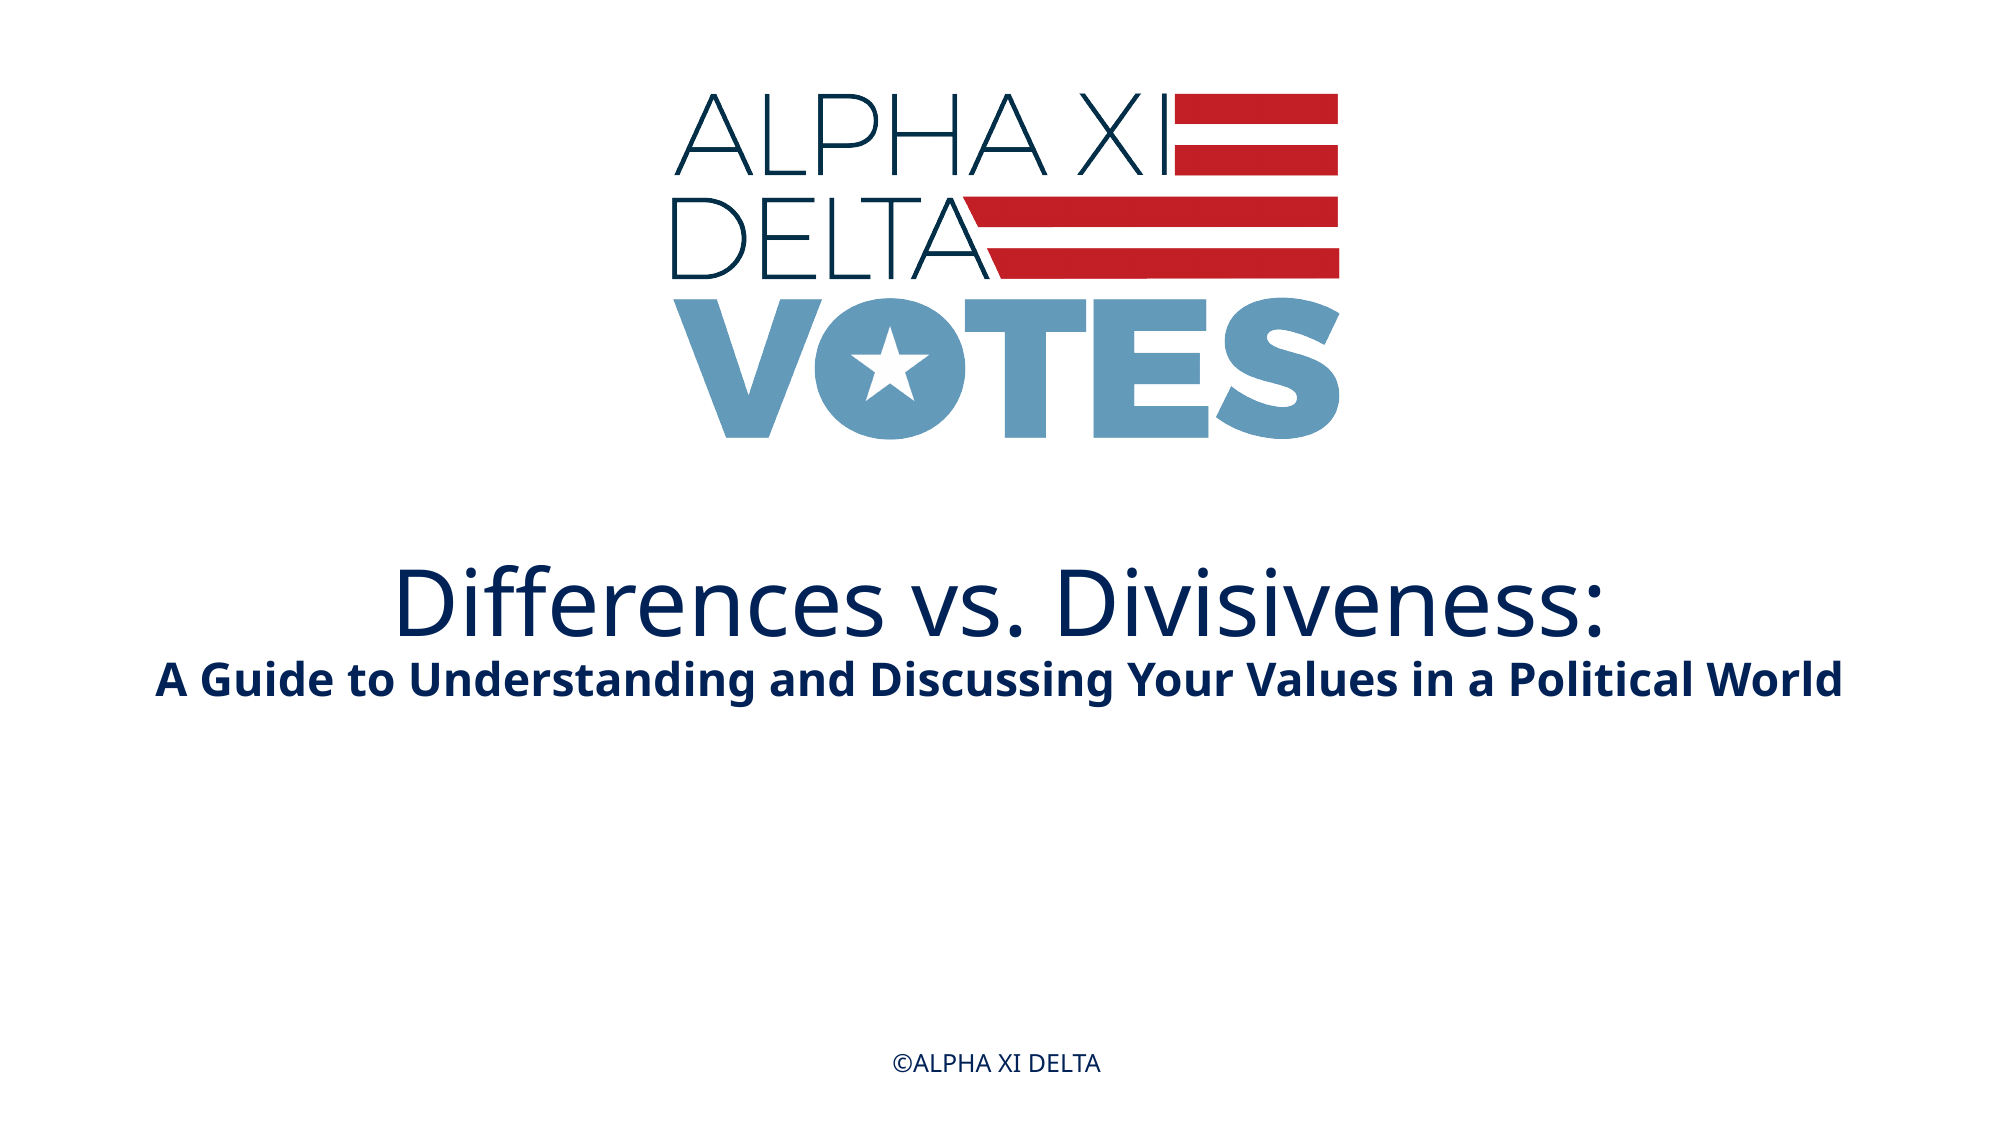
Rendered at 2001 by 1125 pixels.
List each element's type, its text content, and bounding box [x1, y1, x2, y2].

footer ©ALPHA XI DELTA [137, 1032, 1863, 1092]
title Differences vs. Divisiveness: A Guide to Understanding and Discussing Your Values in a Political World [137, 522, 1863, 740]
picture [626, 0, 1374, 540]
